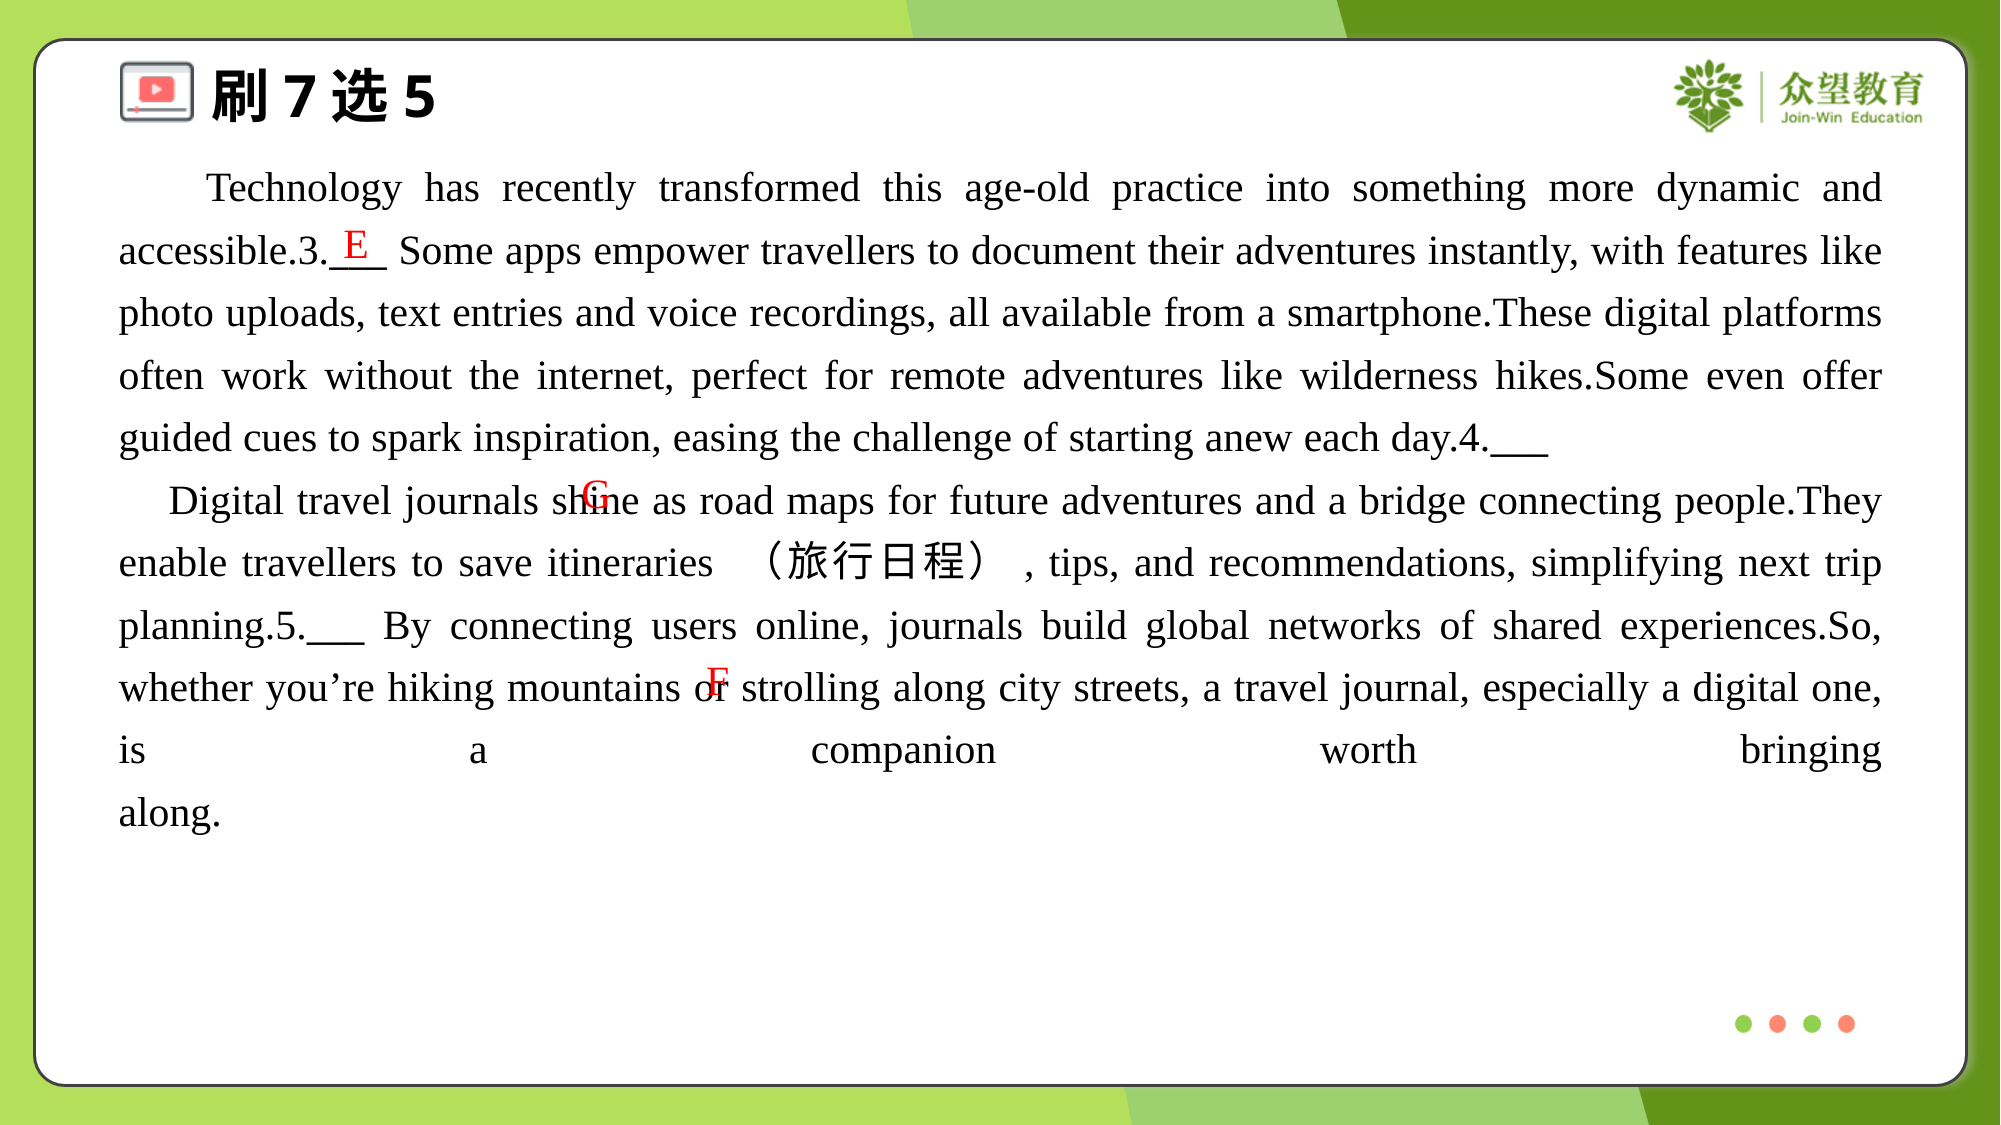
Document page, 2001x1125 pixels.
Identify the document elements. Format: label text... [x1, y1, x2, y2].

text_box Technology has recently transformed this age-old practice into something more dynamic and accessible.3.___ Some apps empower travellers to document their adventures instantly, with features like photo uploads, text entries and voice recordings, all available from a smartphone.These digital platforms often work without the internet, perfect for remote adventures like wilderness hikes.Some even offer guided cues to spark inspiration, easing the challenge of starting anew each day.4.___ Digital travel journals shine as road maps for future adventures and a bridge connecting people.They enable travellers to save itineraries （旅行日程）, tips, and recommendations, simplifying next trip planning.5.___ By connecting users online, journals build global networks of shared experiences.So, whether you’re hiking mountains or strolling along city streets, a travel journal, especially a digital one, is a companion worth bringing along.#1.3 [118, 147, 1883, 829]
picture [0, 0, 2000, 1125]
text_box G [576, 453, 617, 512]
text_box F [701, 641, 734, 699]
text_box E [338, 203, 374, 262]
